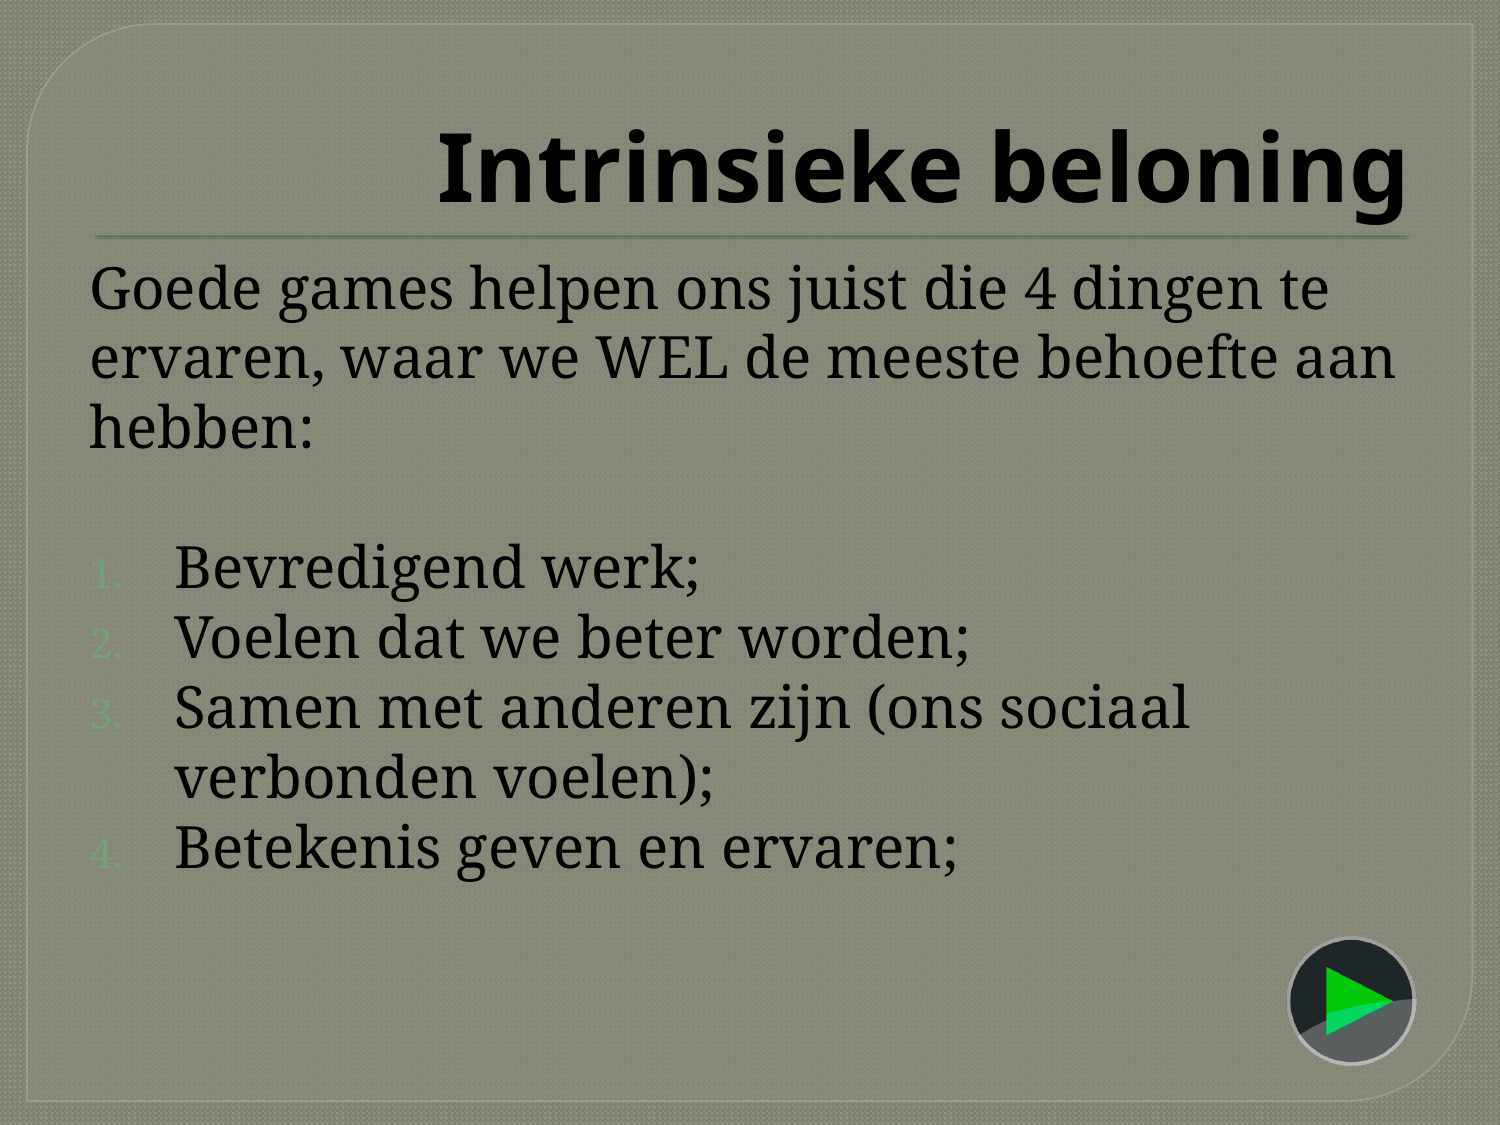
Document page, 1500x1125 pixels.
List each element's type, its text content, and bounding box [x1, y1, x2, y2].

list Goede games helpen ons juist die 4 dingen te ervaren, waar we WEL de meeste behoefte aan hebben: Bevredigend werk; Voelen dat we beter worden; Samen met anderen zijn (ons sociaal verbonden voelen); Betekenis geven en ervaren; [75, 243, 1436, 1106]
title Intrinsieke beloning [75, 41, 1425, 230]
picture [1269, 917, 1434, 1083]
